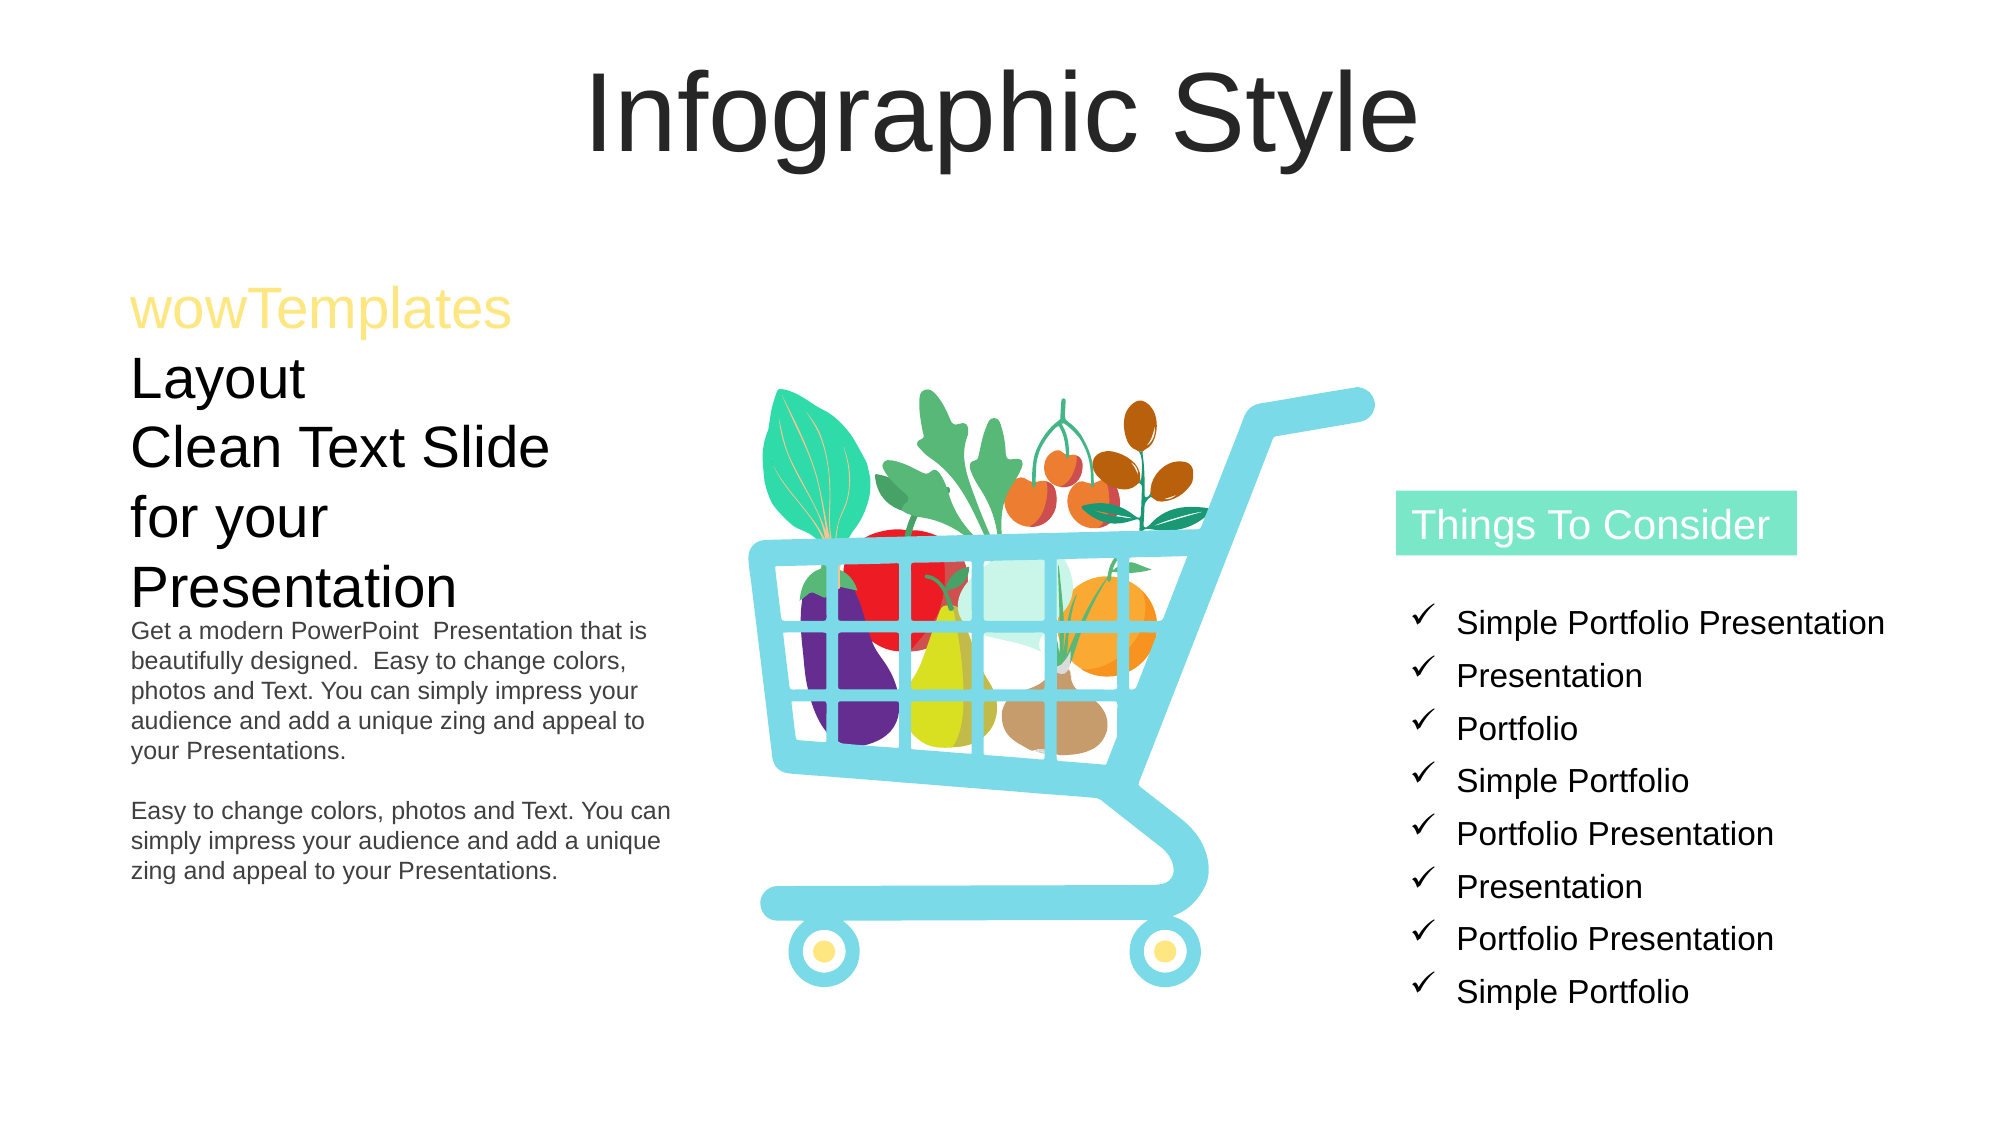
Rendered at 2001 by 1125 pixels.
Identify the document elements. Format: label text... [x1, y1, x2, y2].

text_box Simple Portfolio [1394, 759, 1934, 807]
text_box Portfolio Presentation [1394, 918, 1934, 965]
text_box Simple Portfolio Presentation [1394, 601, 1934, 649]
text_box wowTemplates Layout Clean Text Slide for your Presentation [116, 262, 625, 607]
text_box Presentation [1394, 654, 1934, 702]
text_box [748, 386, 1376, 987]
text_box Things To Consider [1396, 490, 1797, 556]
text_box Portfolio [1394, 707, 1934, 754]
text_box Simple Portfolio [1394, 970, 1934, 1018]
list Infographic Style [53, 55, 1952, 175]
text_box Presentation [1394, 865, 1934, 912]
text_box Get a modern PowerPoint Presentation that is beautifully designed. Easy to change colors, photos and Text. You can simply impress your audience and add a unique zing and appeal to your Presentations. Easy to change colors, photos and Text. You can simply impress your audience and add a unique zing and appeal to your Presentations. [116, 607, 688, 892]
text_box Portfolio Presentation [1394, 812, 1934, 860]
